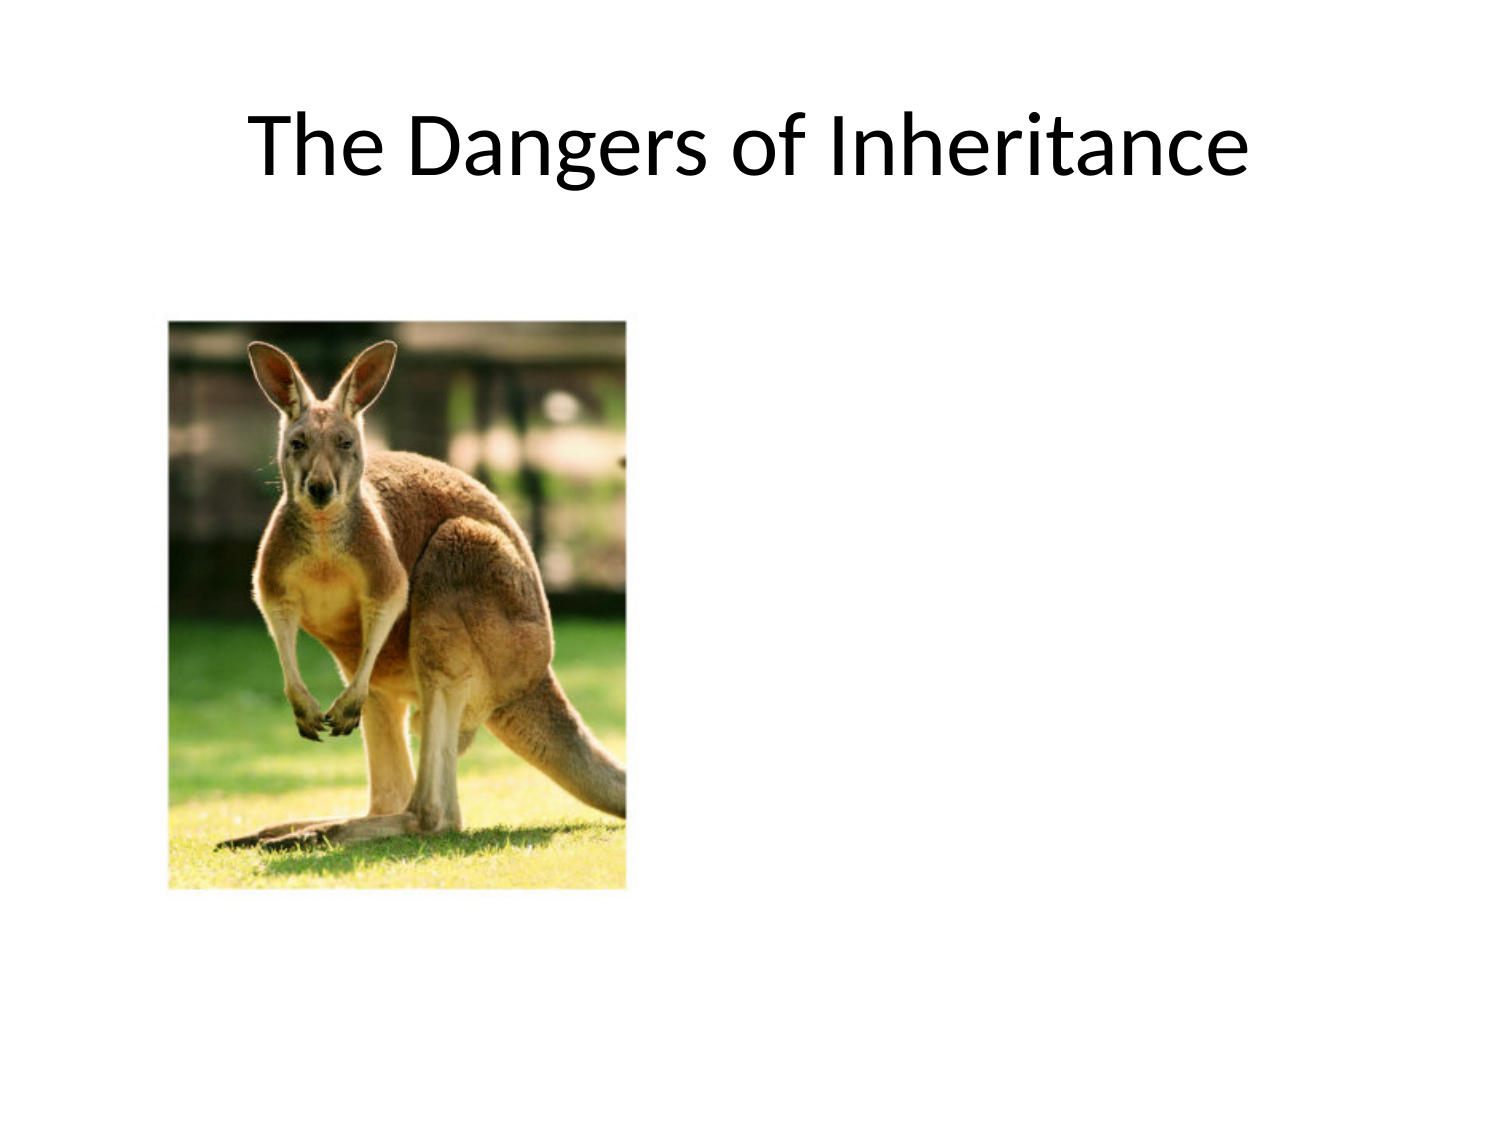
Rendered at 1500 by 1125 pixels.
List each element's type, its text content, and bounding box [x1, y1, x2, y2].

title The Dangers of Inheritance [75, 45, 1425, 233]
picture [128, 262, 668, 980]
